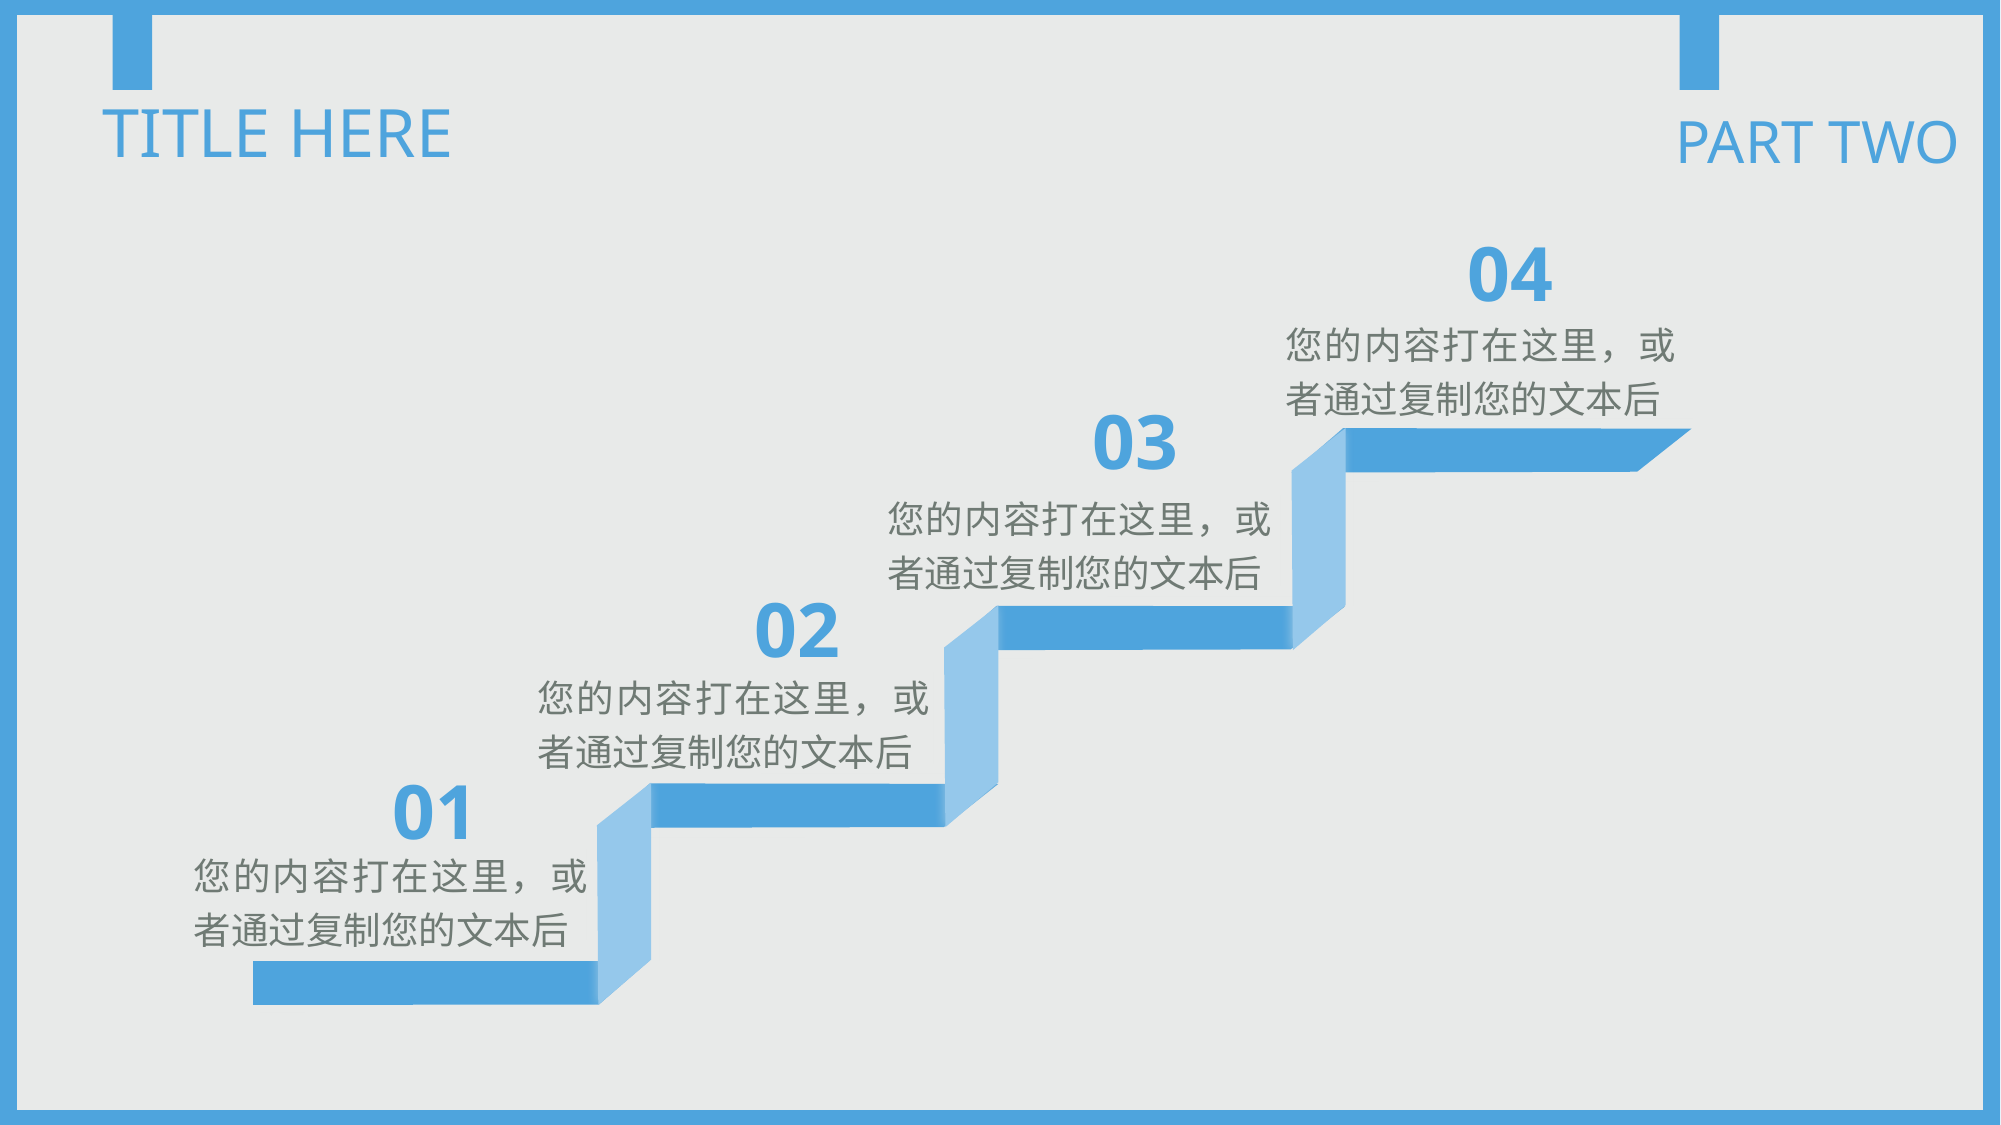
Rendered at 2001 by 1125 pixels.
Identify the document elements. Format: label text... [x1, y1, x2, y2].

text_box 您的内容打在这里，或者通过复制您的文本后 [178, 836, 253, 960]
text_box 03 [1074, 369, 1197, 428]
text_box 您的内容打在这里，或者通过复制您的文本后 [1271, 305, 1692, 428]
list TITLE HERE [87, 92, 1132, 177]
text_box 04 [1449, 200, 1572, 324]
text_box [253, 428, 1692, 1005]
list PART TWO [1660, 106, 2000, 169]
